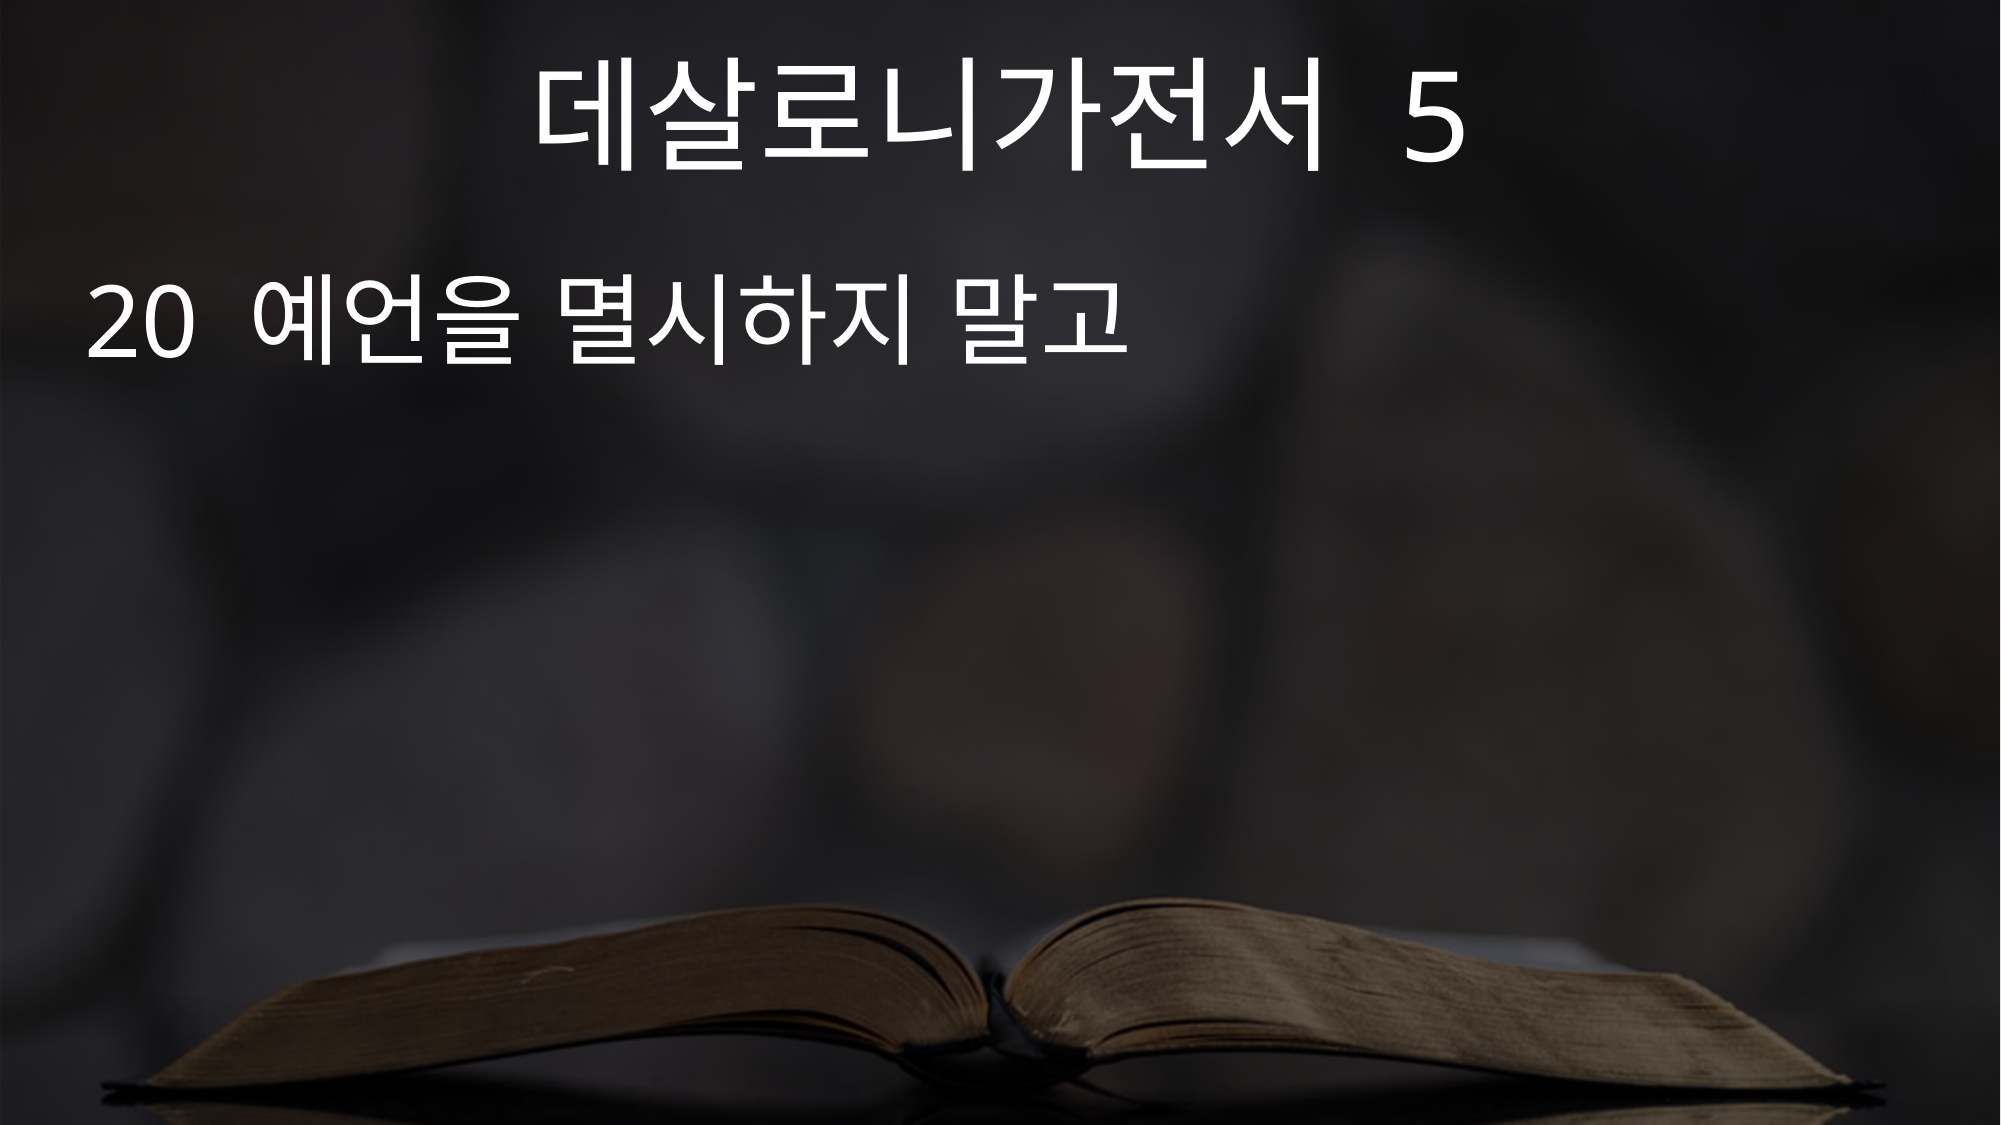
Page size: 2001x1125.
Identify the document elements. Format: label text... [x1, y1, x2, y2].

list 20 예언을 멸시하지 말고 [69, 263, 1953, 423]
picture [0, 0, 2001, 1125]
footer 데살로니가전서 5 [0, 32, 2000, 192]
